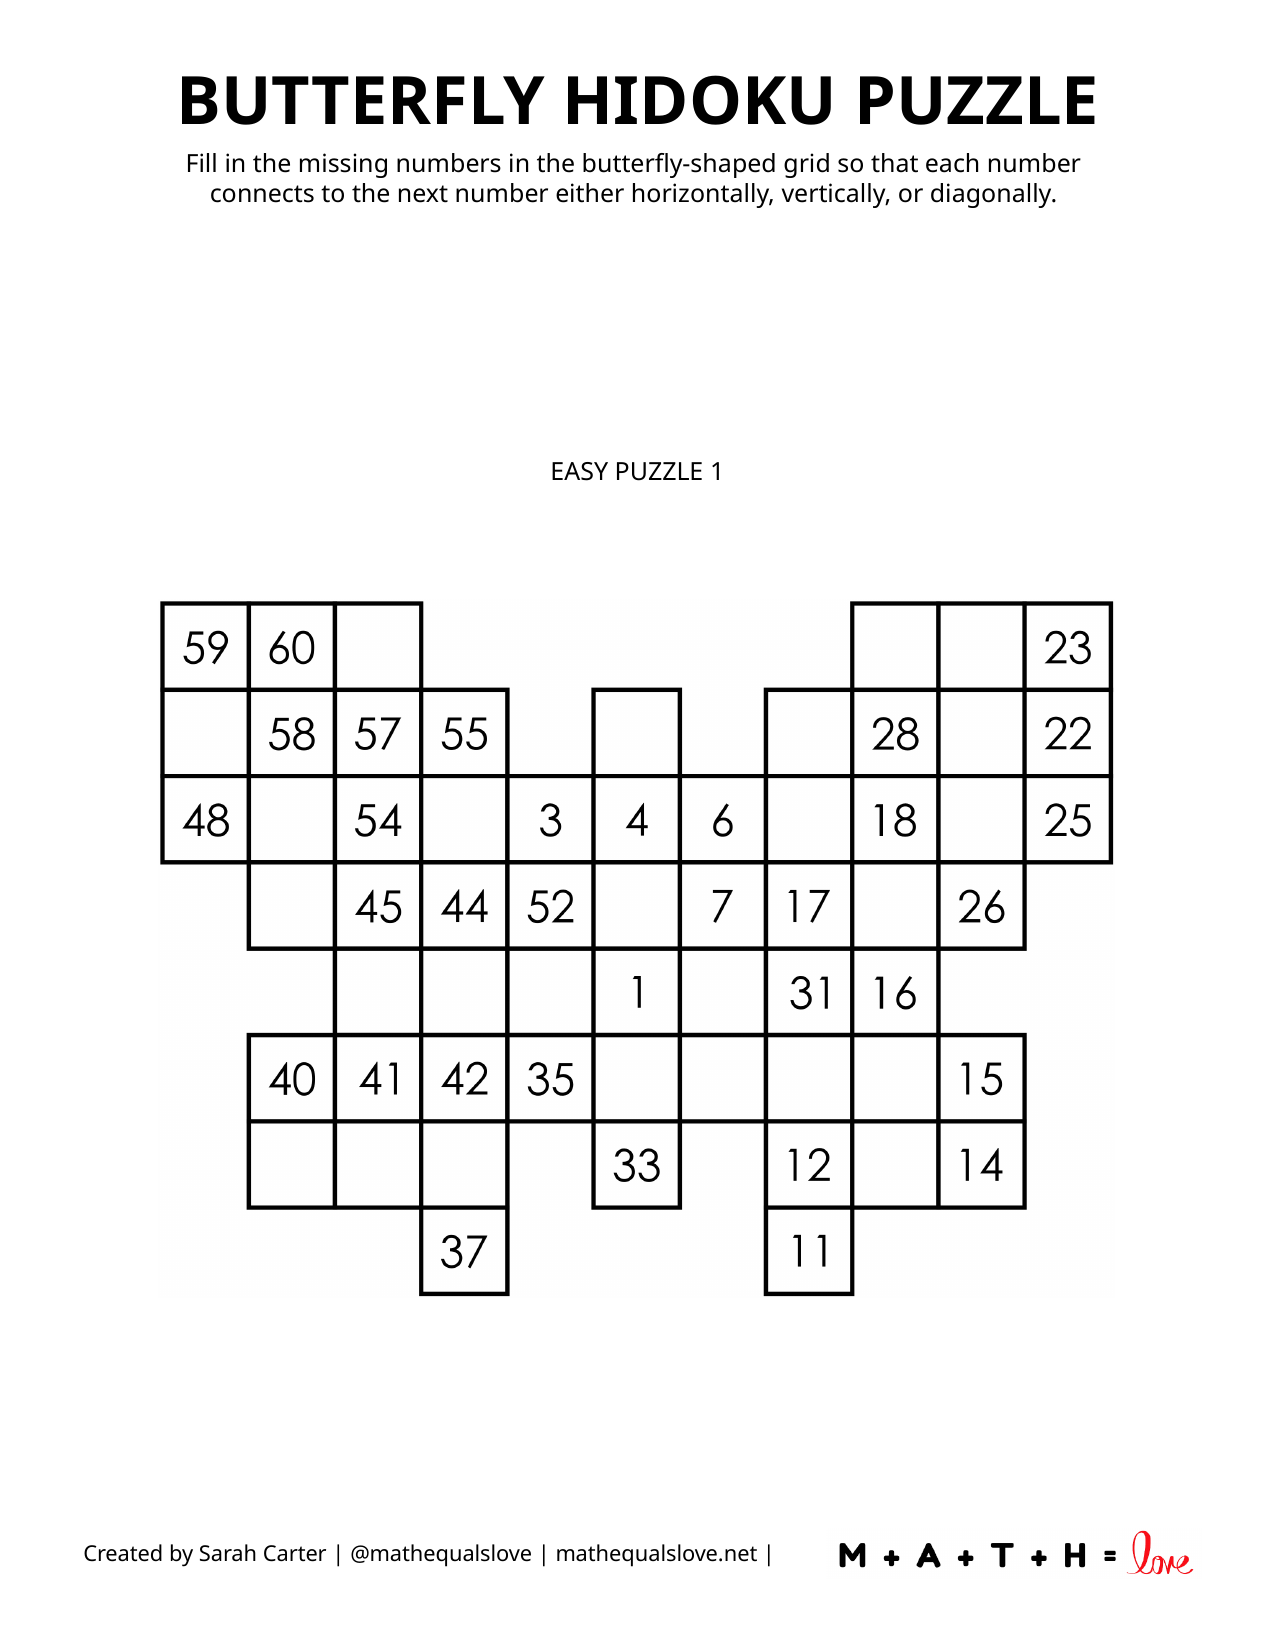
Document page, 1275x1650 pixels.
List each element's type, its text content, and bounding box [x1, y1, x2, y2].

picture [826, 1528, 1203, 1579]
text_box Fill in the missing numbers in the butterfly-shaped grid so that each number connects to the next number either horizontally, vertically, or diagonally. [0, 140, 1275, 216]
text_box BUTTERFLY HIDOKU PUZZLE [66, 50, 1211, 140]
text_box Created by Sarah Carter | @mathequalslove | mathequalslove.net | [68, 1532, 826, 1574]
picture [157, 599, 1116, 1299]
text_box EASY PUZZLE 1 [159, 455, 1116, 507]
